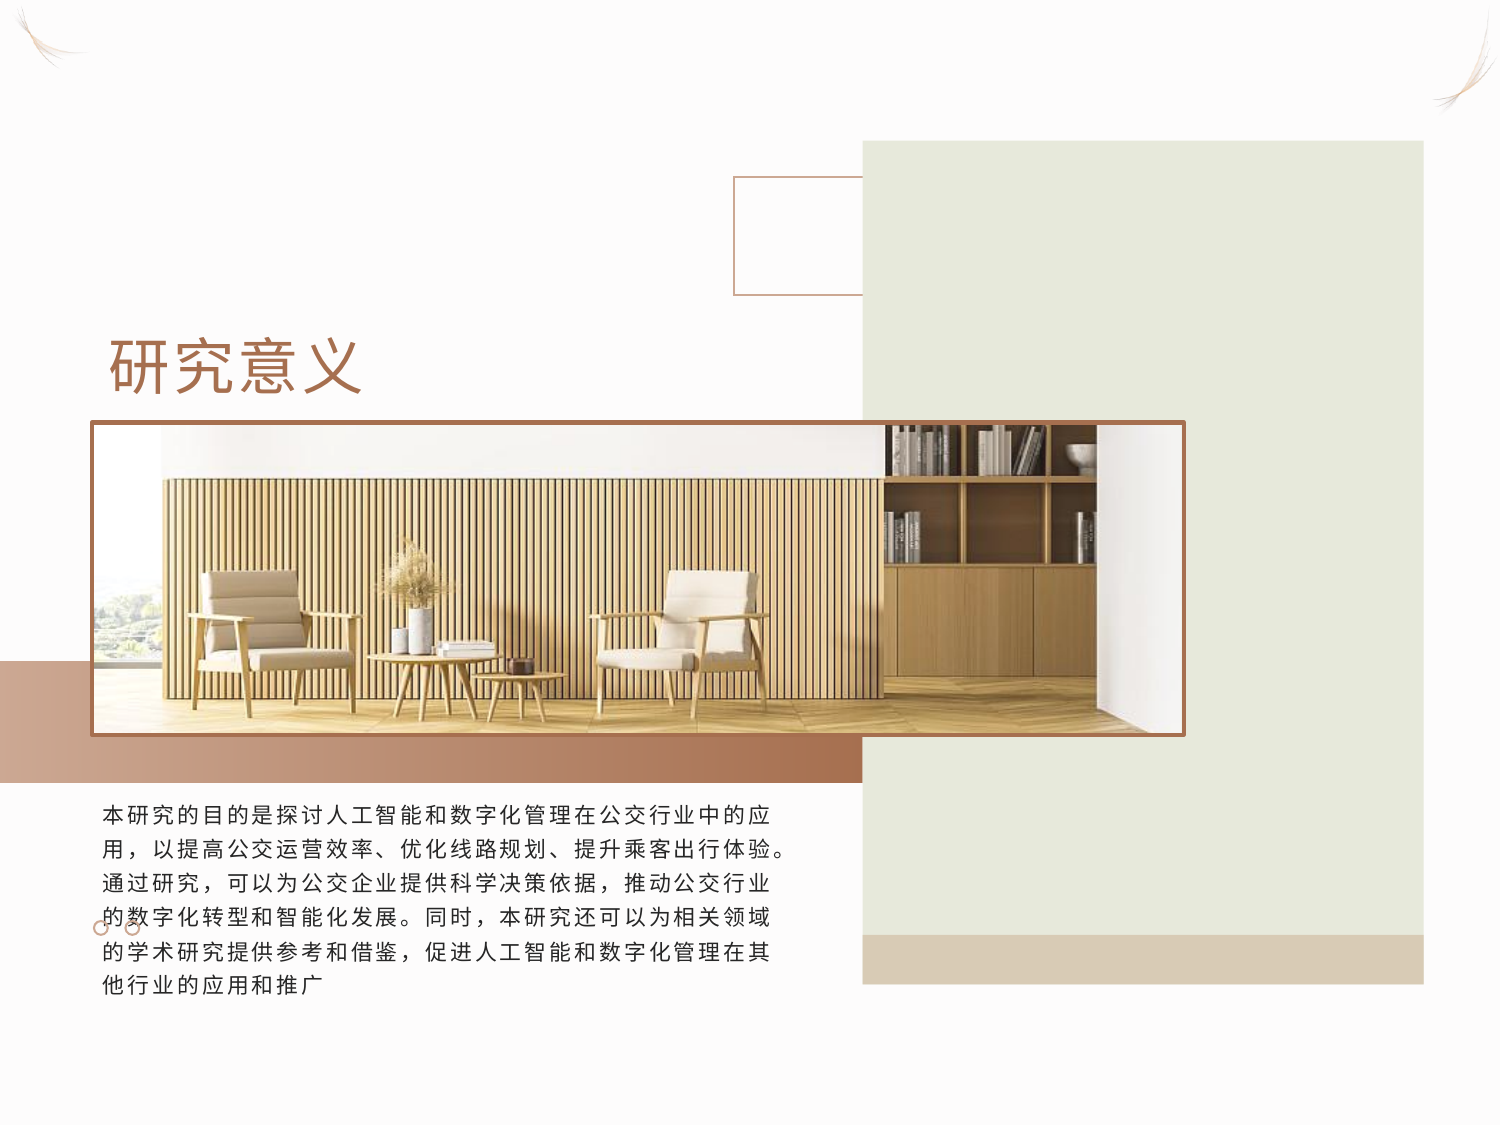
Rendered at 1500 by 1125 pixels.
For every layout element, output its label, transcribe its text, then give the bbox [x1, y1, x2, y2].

text_box [0, 660, 861, 783]
text_box 本研究的目的是探讨人工智能和数字化管理在公交行业中的应用，以提高公交运营效率、优化线路规划、提升乘客出行体验。通过研究，可以为公交企业提供科学决策依据，推动公交行业的数字化转型和智能化发展。同时，本研究还可以为相关领域的学术研究提供参考和借鉴，促进人工智能和数字化管理在其他行业的应用和推广 [94, 793, 788, 875]
text_box 研究意义 [94, 321, 788, 410]
picture [6, 0, 95, 87]
picture [1417, 0, 1500, 128]
text_box [733, 176, 861, 296]
text_box [862, 934, 1425, 985]
picture [93, 424, 1182, 733]
text_box [861, 140, 1425, 985]
text_box [124, 919, 141, 936]
text_box [92, 919, 109, 936]
